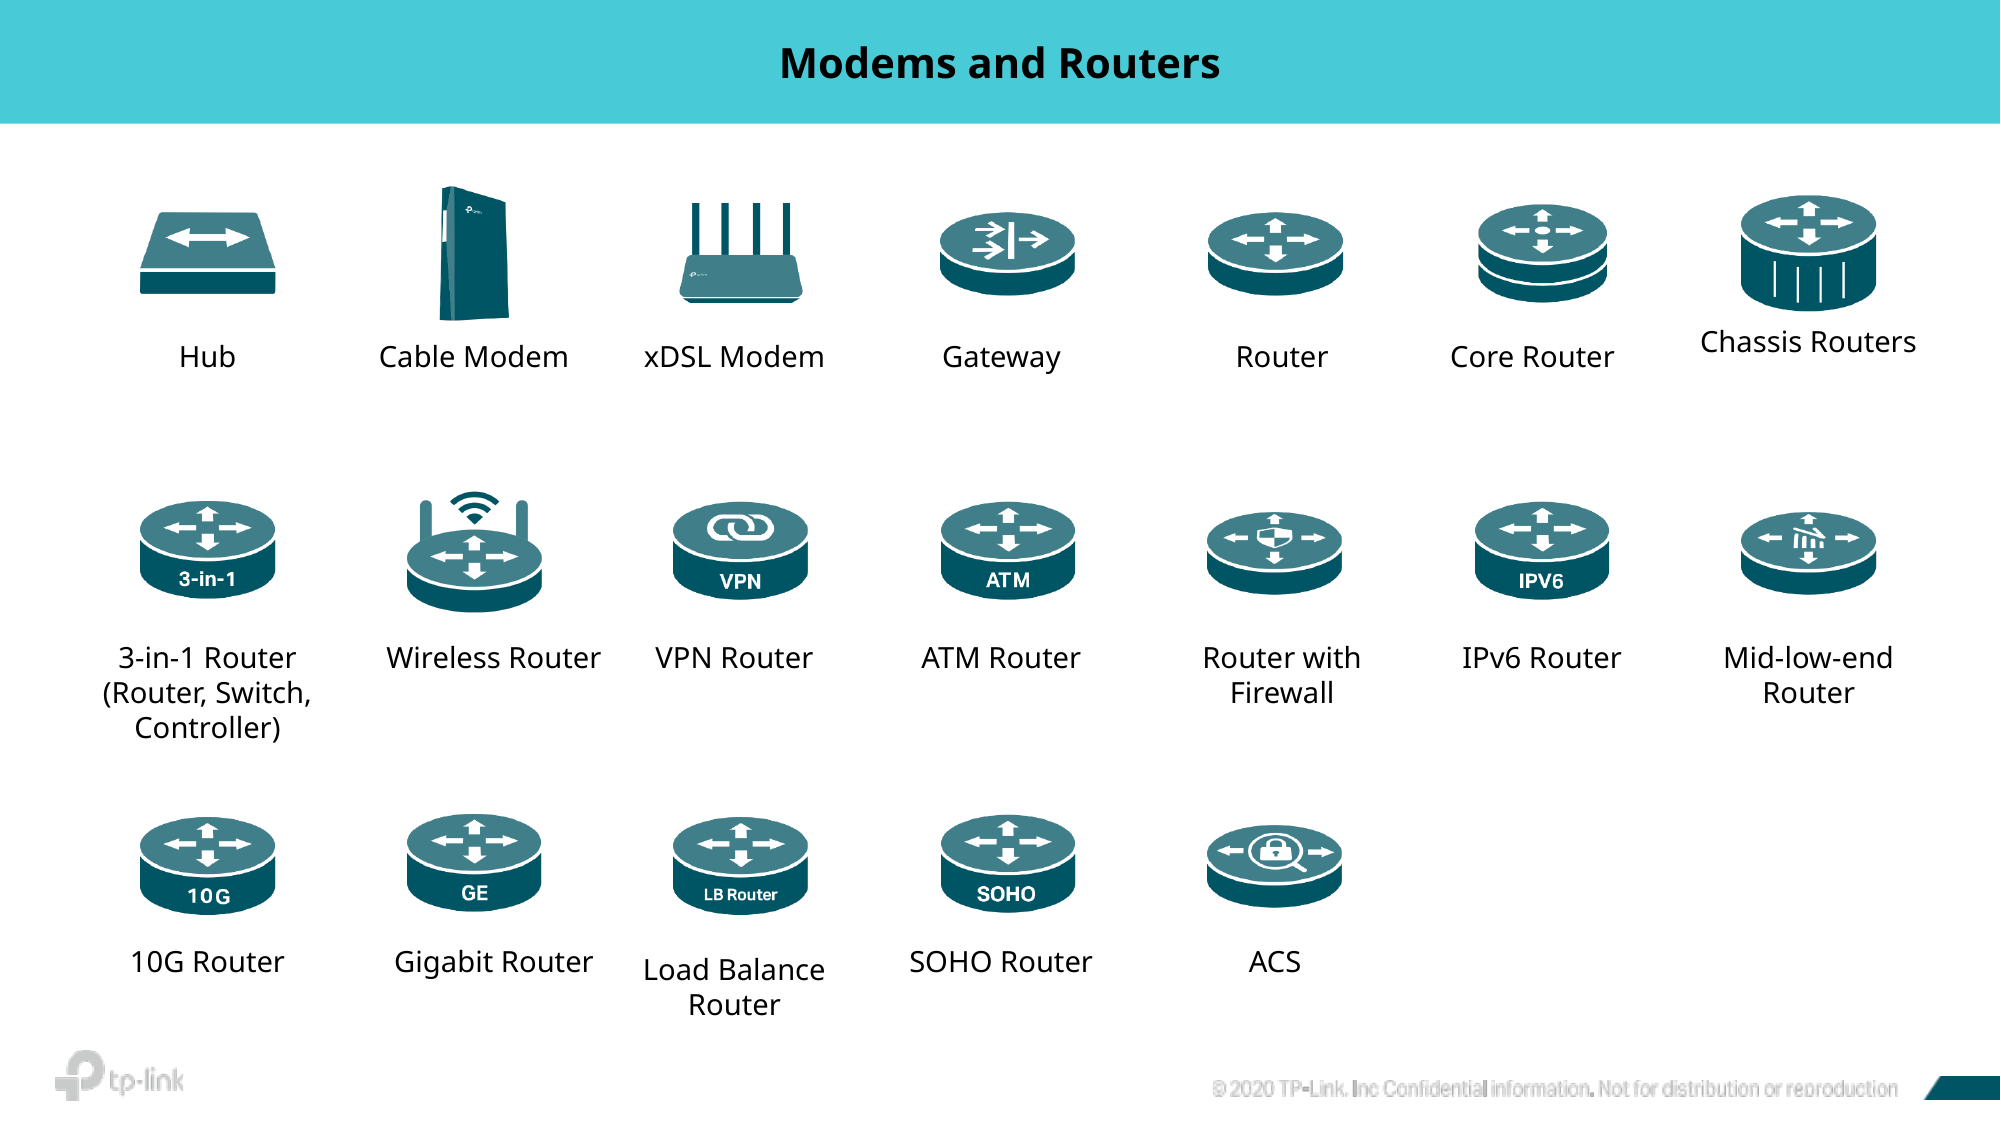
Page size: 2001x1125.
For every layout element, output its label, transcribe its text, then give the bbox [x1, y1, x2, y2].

picture [1200, 478, 1350, 626]
picture [1468, 178, 1616, 327]
picture [934, 791, 1082, 940]
text_box Router [1196, 331, 1368, 381]
text_box IPv6 Router [1416, 632, 1669, 682]
text_box Gateway [875, 331, 1128, 381]
text_box Load Balance Router [627, 944, 842, 1029]
slide_number [1873, 1058, 1992, 1119]
text_box ATM Router [875, 632, 1128, 682]
text_box Cable Modem [348, 331, 600, 381]
text_box Chassis Routers [1669, 316, 1948, 366]
picture [1734, 478, 1883, 626]
text_box 3-in-1 Router (Router, Switch, Controller) [52, 632, 364, 752]
picture [1200, 791, 1350, 940]
text_box SOHO Router [875, 936, 1128, 986]
picture [133, 178, 282, 327]
picture [667, 178, 815, 327]
picture [1201, 178, 1350, 327]
text_box Router with Firewall [1156, 632, 1408, 717]
picture [133, 791, 282, 940]
picture [933, 178, 1083, 327]
picture [133, 478, 282, 626]
text_box xDSL Modem [608, 331, 861, 381]
picture [666, 478, 816, 626]
picture [400, 178, 549, 327]
picture [1734, 178, 1883, 327]
text_box Gigabit Router [371, 936, 617, 986]
text_box Wireless Router [371, 632, 617, 682]
picture [400, 478, 549, 626]
text_box Mid-low-end Router [1682, 632, 1935, 717]
text_box Core Router [1406, 331, 1659, 381]
text_box Modems and Routers [764, 29, 1236, 94]
text_box 10G Router [100, 936, 315, 986]
text_box [0, 0, 2000, 125]
picture [934, 478, 1082, 626]
text_box Hub [122, 331, 294, 381]
picture [400, 791, 548, 940]
text_box ACS [1189, 936, 1361, 986]
picture [666, 791, 816, 940]
picture [1468, 478, 1616, 626]
text_box VPN Router [627, 632, 842, 682]
